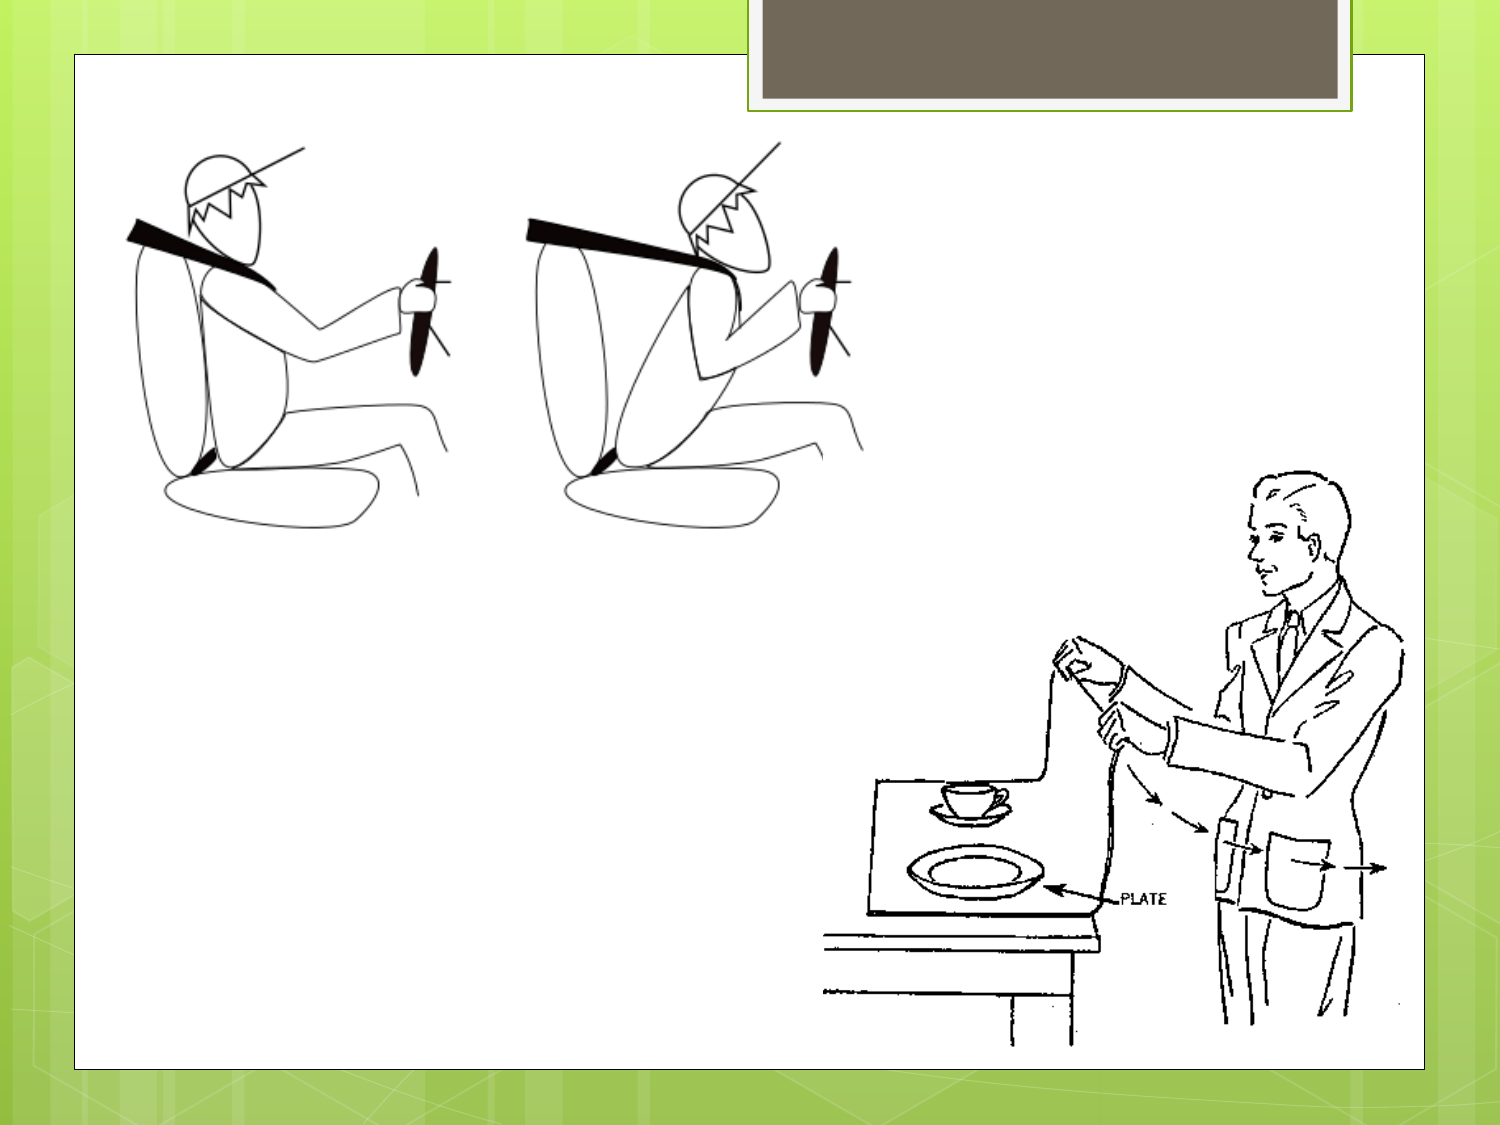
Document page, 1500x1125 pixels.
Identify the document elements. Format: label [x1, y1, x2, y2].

picture [85, 117, 1421, 1048]
